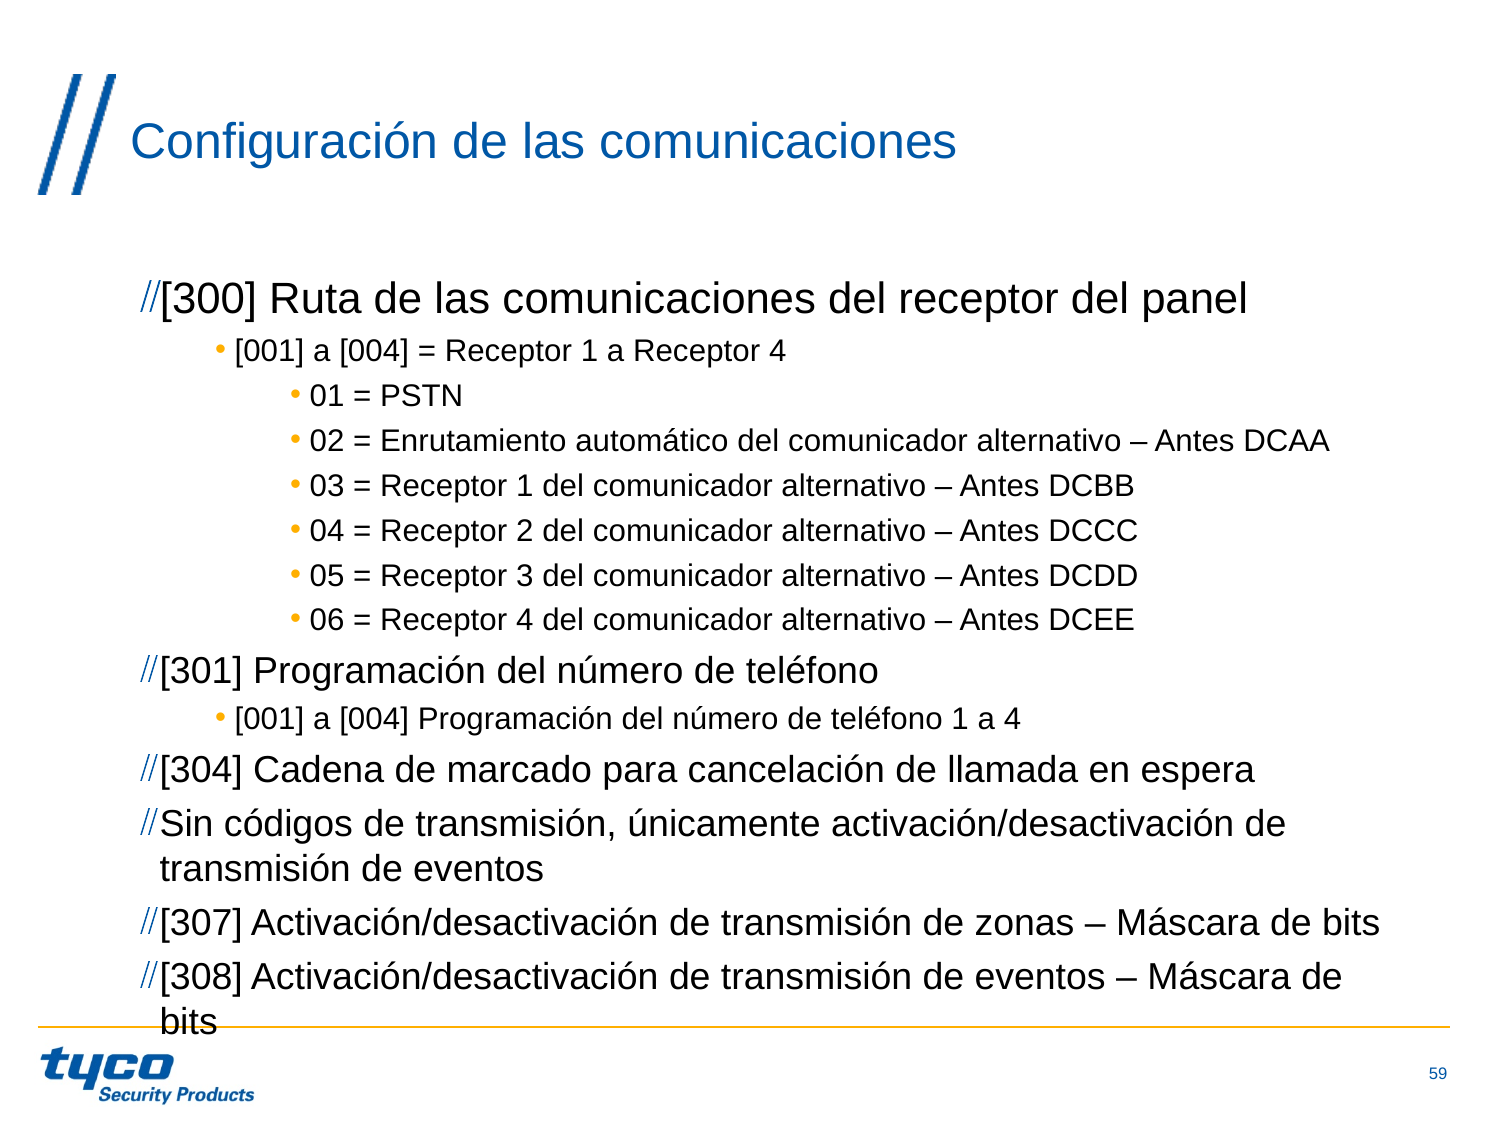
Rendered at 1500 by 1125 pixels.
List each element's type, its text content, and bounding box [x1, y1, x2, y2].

picture [140, 280, 171, 312]
text_box [97, 1061, 228, 1091]
picture [34, 1040, 260, 1107]
title Configuración de las comunicaciones [115, 44, 1426, 233]
picture [140, 655, 167, 682]
picture [140, 961, 167, 988]
picture [37, 74, 115, 195]
slide_number 59 [1387, 1042, 1463, 1103]
picture [140, 907, 167, 934]
list [300] Ruta de las comunicaciones del receptor del panel [001] a [004] = Receptor 1 a Receptor 4 01 = PSTN 02 = Enrutamiento automático del comunicador alternativo – Antes DCAA 03 = Receptor 1 del comunicador alternativo – Antes DCBB 04 = Receptor 2 del comunicador alternativo – Antes DCCC 05 = Receptor 3 del comunicador alternativo – Antes DCDD 06 = Receptor 4 del comunicador alternativo – Antes DCEE [301] Programación del número de teléfono [001] a [004] Programación del número de teléfono 1 a 4 [304] Cadena de marcado para cancelación de llamada en espera Sin códigos de transmisión, únicamente activación/desactivación de transmisión de eventos [307] Activación/desactivación de transmisión de zonas – Máscara de bits [308] Activación/desactivación de transmisión de eventos – Máscara de bits [124, 262, 1426, 976]
picture [140, 808, 167, 835]
picture [140, 754, 167, 781]
